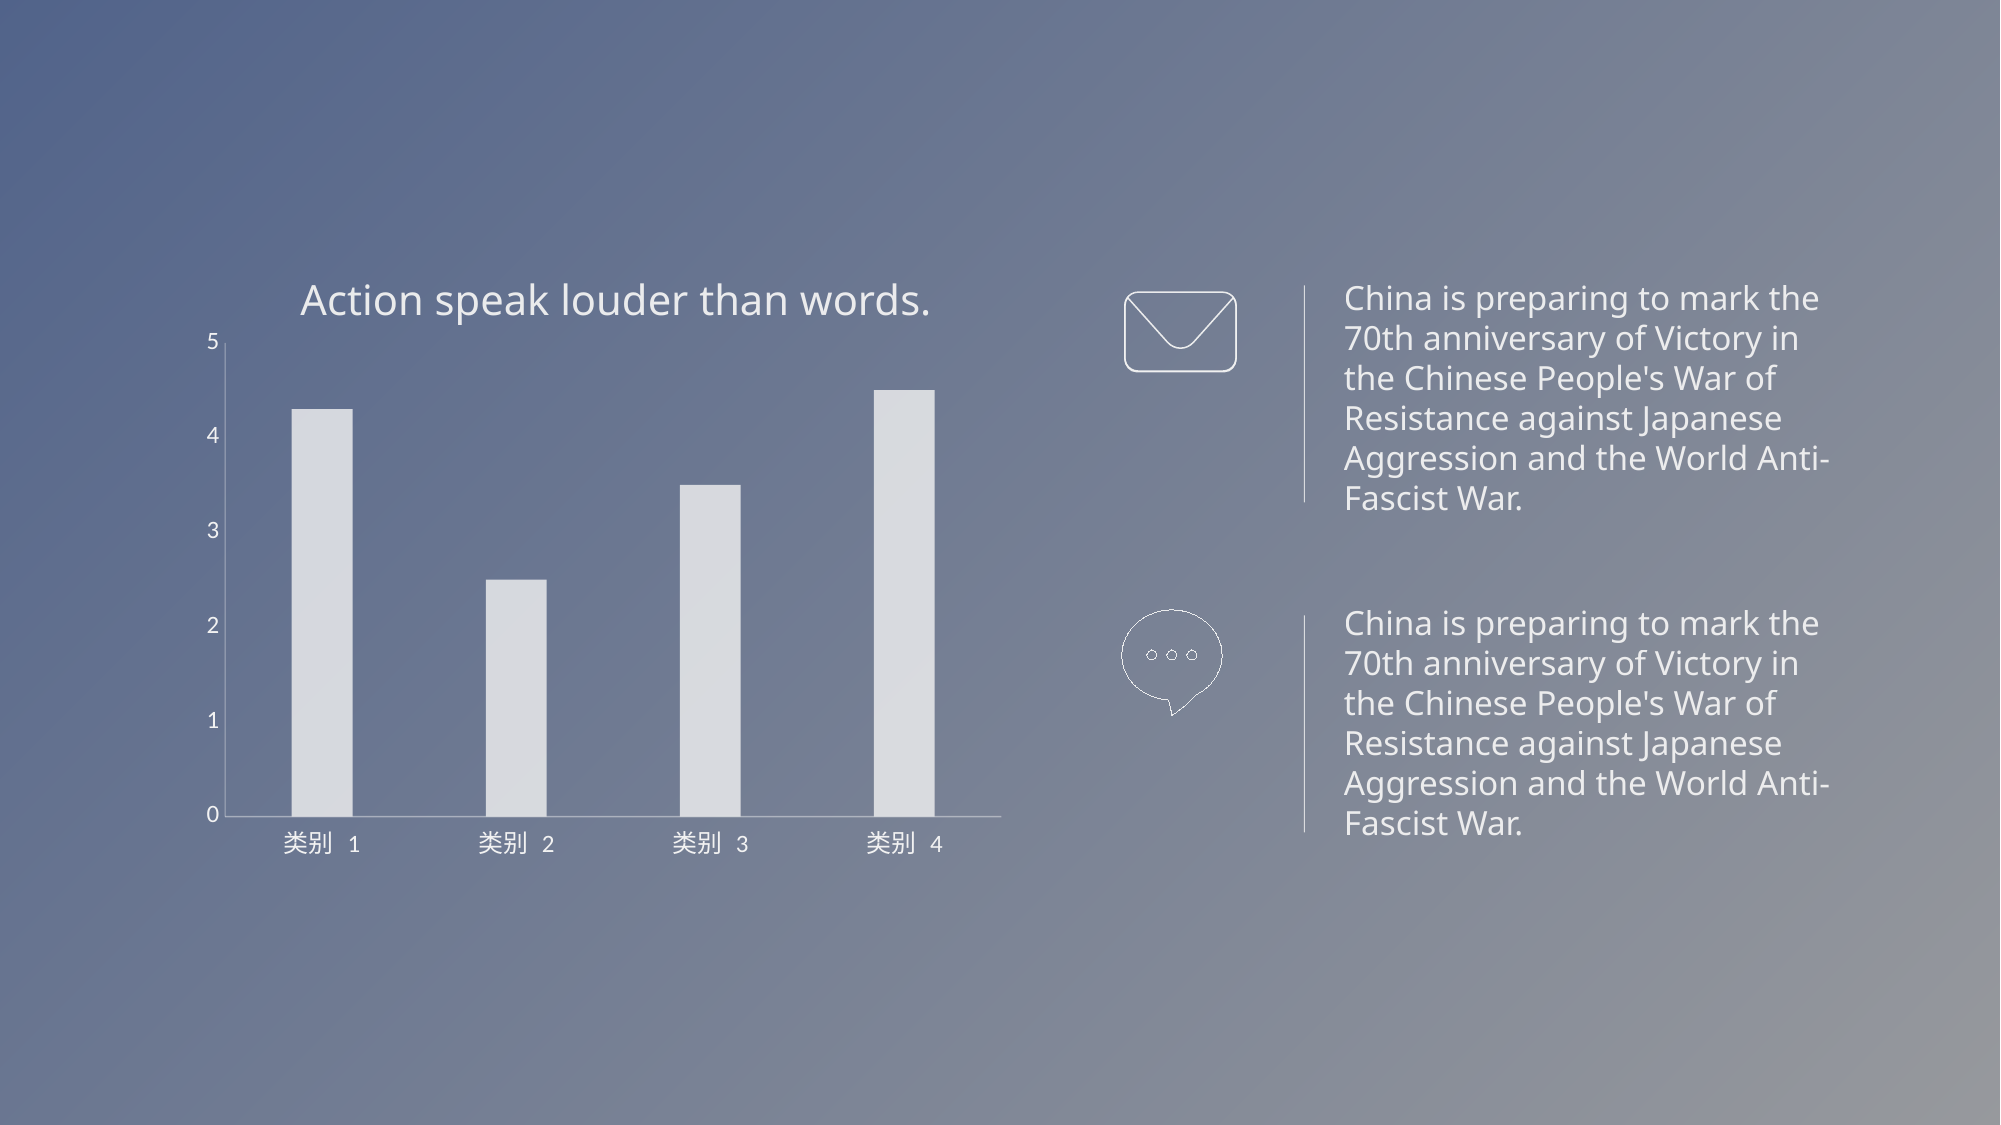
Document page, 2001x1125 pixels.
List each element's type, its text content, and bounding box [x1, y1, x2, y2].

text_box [1124, 292, 1237, 372]
chart [190, 319, 1018, 872]
text_box China is preparing to mark the 70th anniversary of Victory in the Chinese People's War of Resistance against Japanese Aggression and the World Anti-Fascist War. [1329, 595, 1863, 850]
text_box Action speak louder than words. [208, 266, 1024, 332]
text_box China is preparing to mark the 70th anniversary of Victory in the Chinese People's War of Resistance against Japanese Aggression and the World Anti-Fascist War. [1329, 269, 1863, 525]
text_box [1121, 609, 1223, 716]
